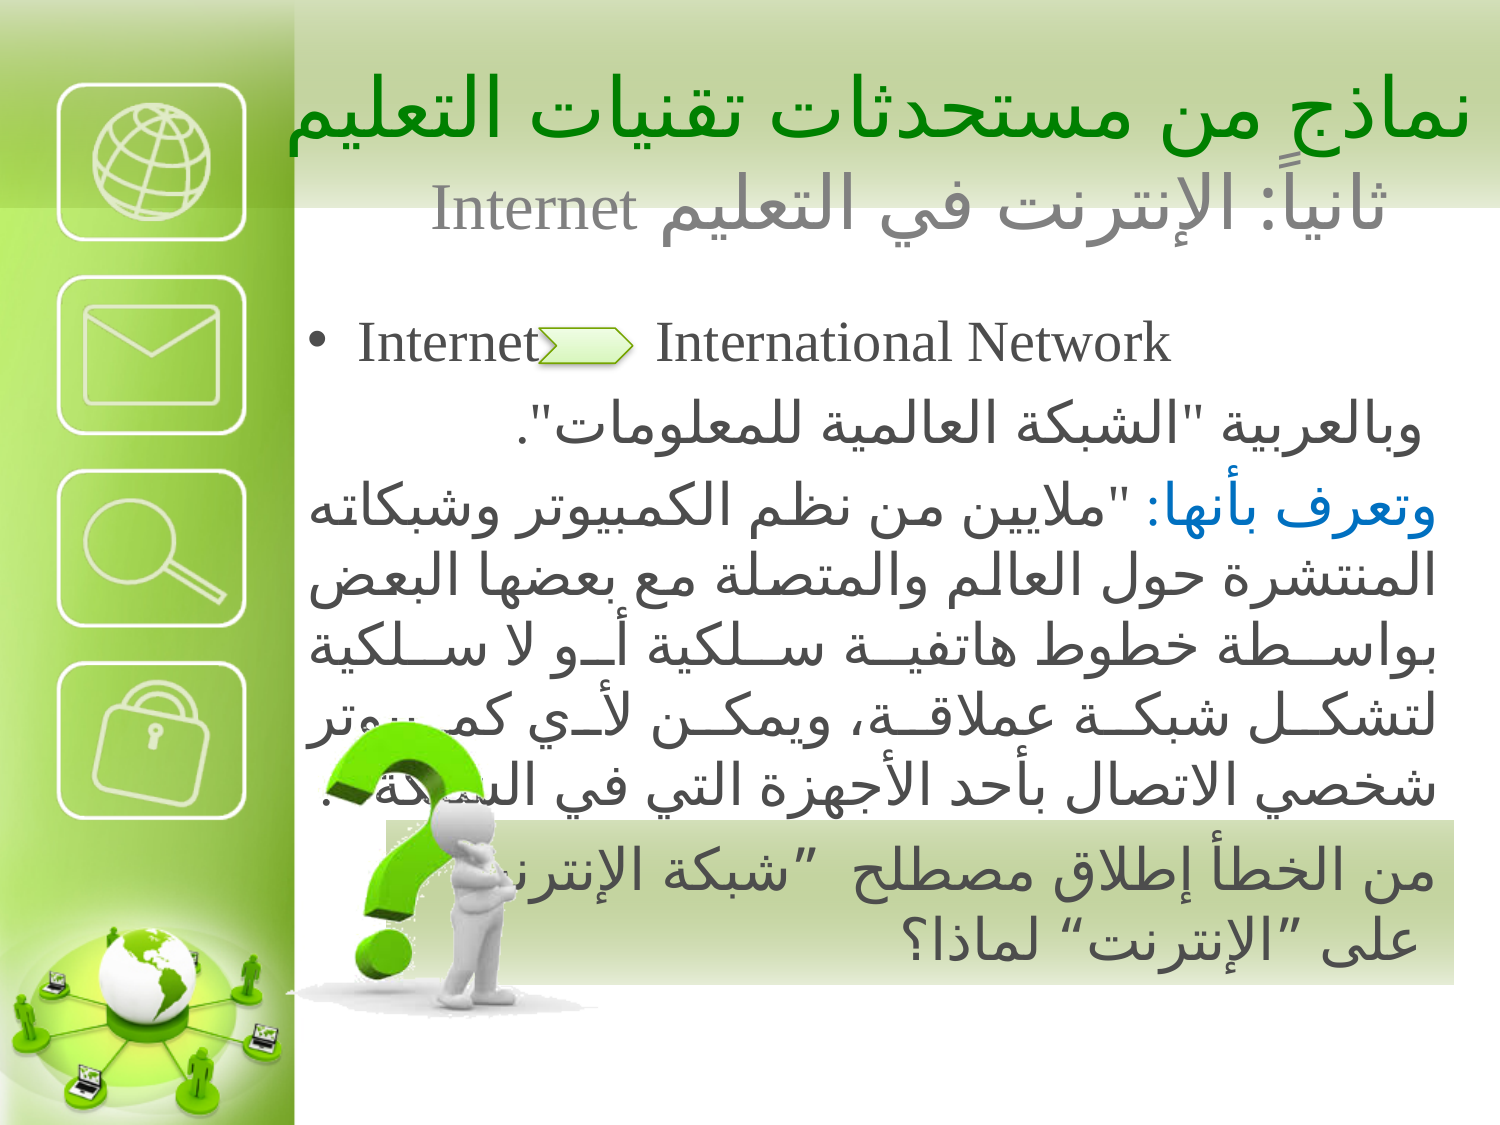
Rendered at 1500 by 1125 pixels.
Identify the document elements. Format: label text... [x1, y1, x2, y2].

text_box من الخطأ إطلاق مصطلح ”شبكة الإنترنت“ على ”الإنترنت“ لماذا؟ [604, 820, 1453, 985]
text_box Internet International Network وبالعربية "الشبكة العالمية للمعلومات". وتعرف بأنها: "ملايين من نظم الكمبيوتر وشبكاته المنتشرة حول العالم والمتصلة مع بعضها البعض بواسطة خطوط هاتفية سلكية أو لا سلكية لتشكل شبكة عملاقة، ويمكن لأي كمبيوتر شخصي الاتصال بأحد الأجهزة التي في الشبكة ". [292, 296, 1455, 997]
picture [0, 70, 1500, 1125]
text_box [538, 327, 634, 365]
text_box ثانياً: الإنترنت في التعليم Internet [360, 147, 1460, 252]
text_box [0, 0, 1500, 208]
title نماذج من مستحدثات تقنيات التعليم [265, 45, 1495, 163]
